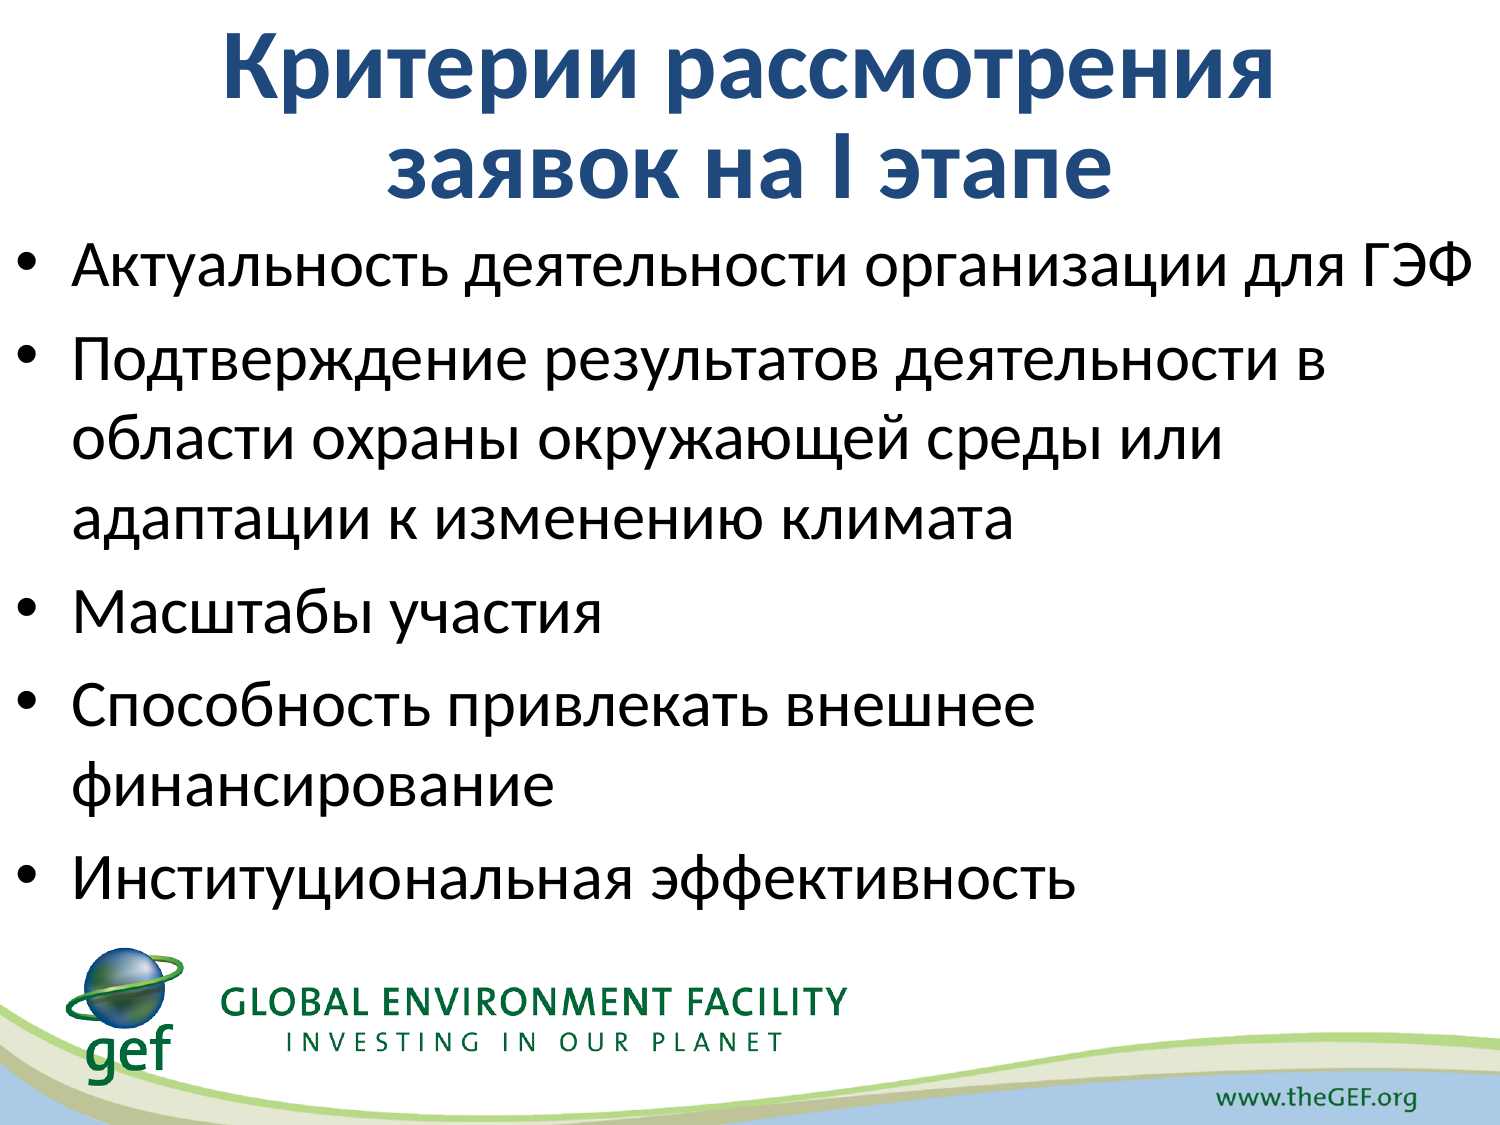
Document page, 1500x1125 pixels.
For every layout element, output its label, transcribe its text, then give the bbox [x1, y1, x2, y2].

list Актуальность деятельности организации для ГЭФ Подтверждение результатов деятельности в области охраны окружающей среды или адаптации к изменению климата Масштабы участия Способность привлекать внешнее финансирование Институциональная эффективность [0, 212, 1500, 926]
picture [0, 926, 1500, 1125]
title Критерии рассмотрения заявок на I этапе [74, 24, 1426, 212]
